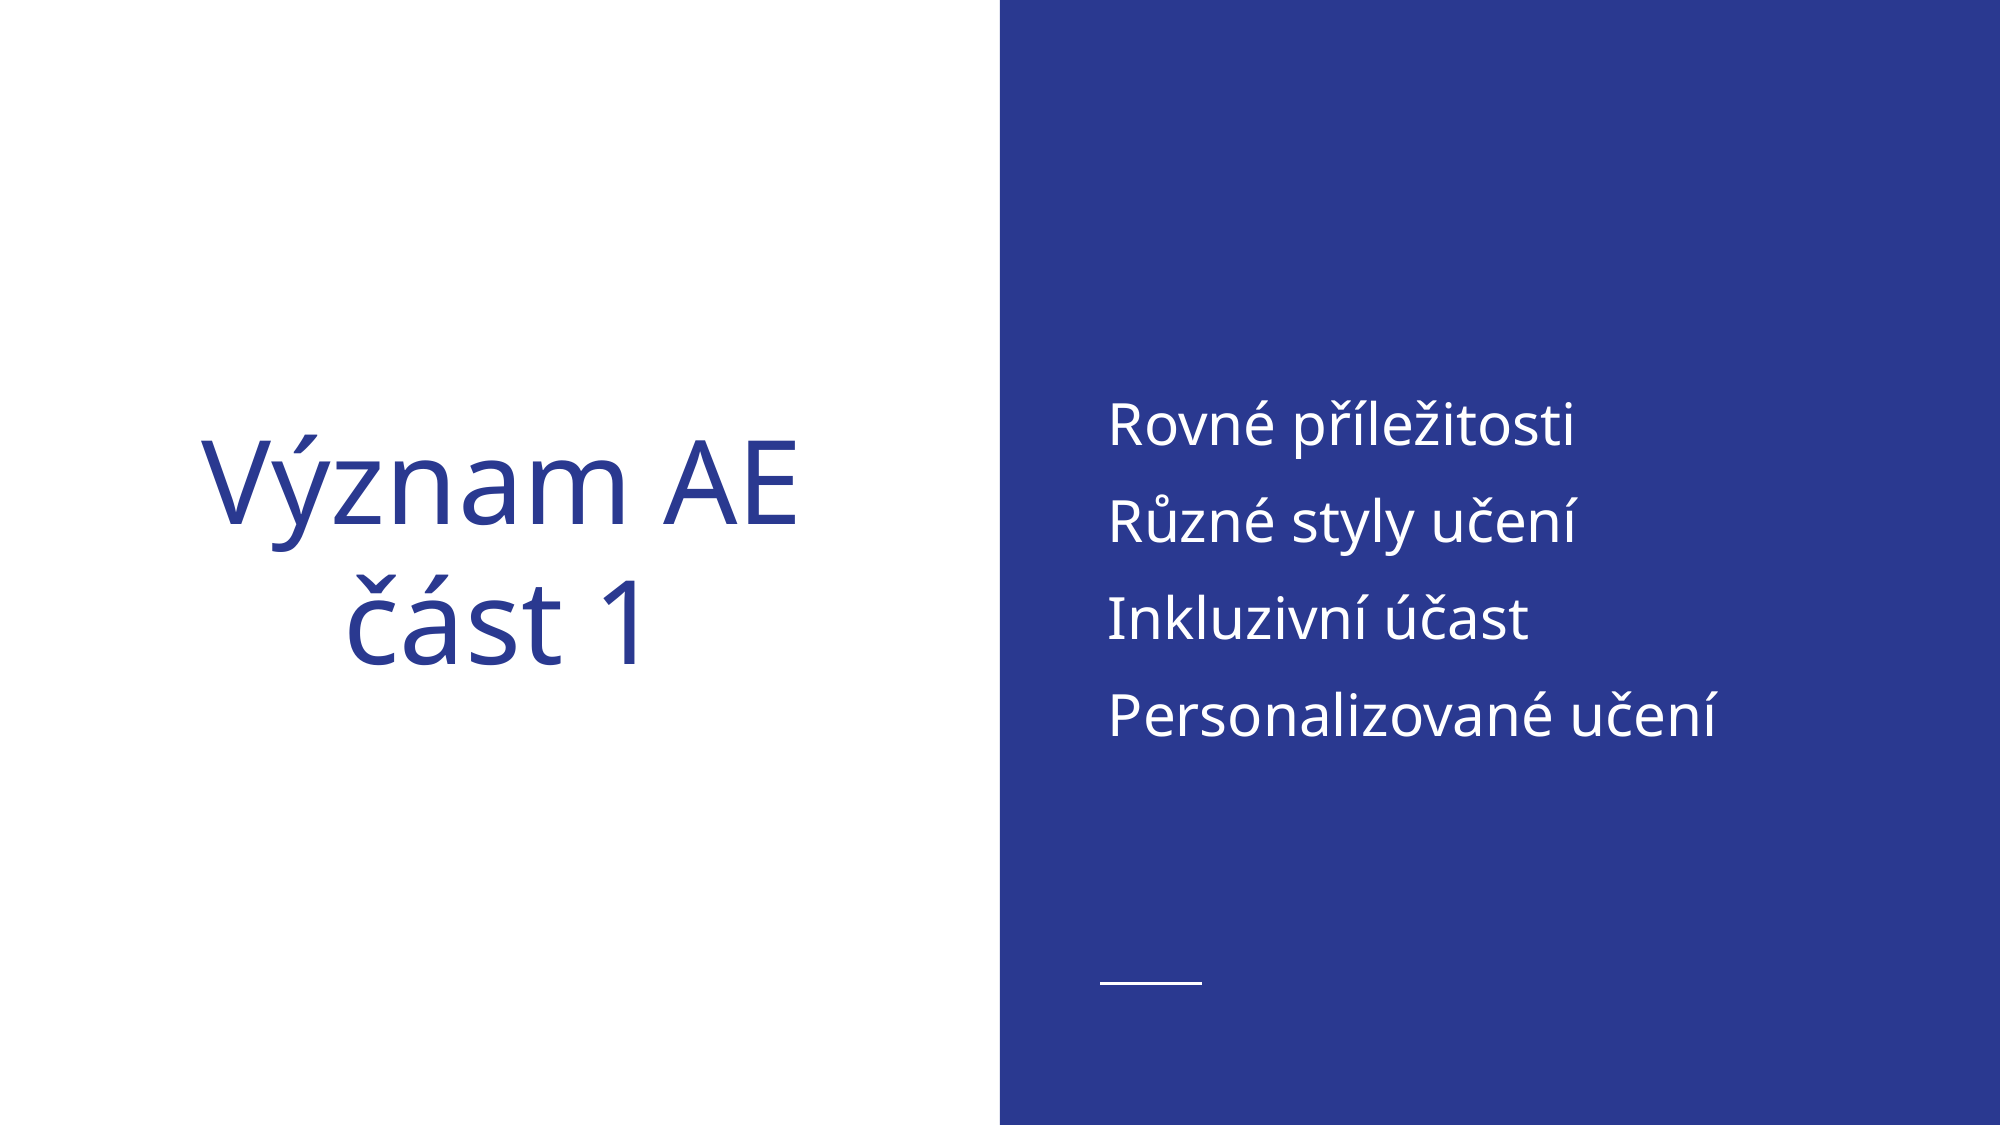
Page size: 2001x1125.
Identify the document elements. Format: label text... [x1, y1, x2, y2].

list Rovné příležitosti Různé styly učení Inkluzivní účast Personalizované učení [1080, 158, 1920, 967]
title Význam AE část 1 [59, 429, 945, 696]
